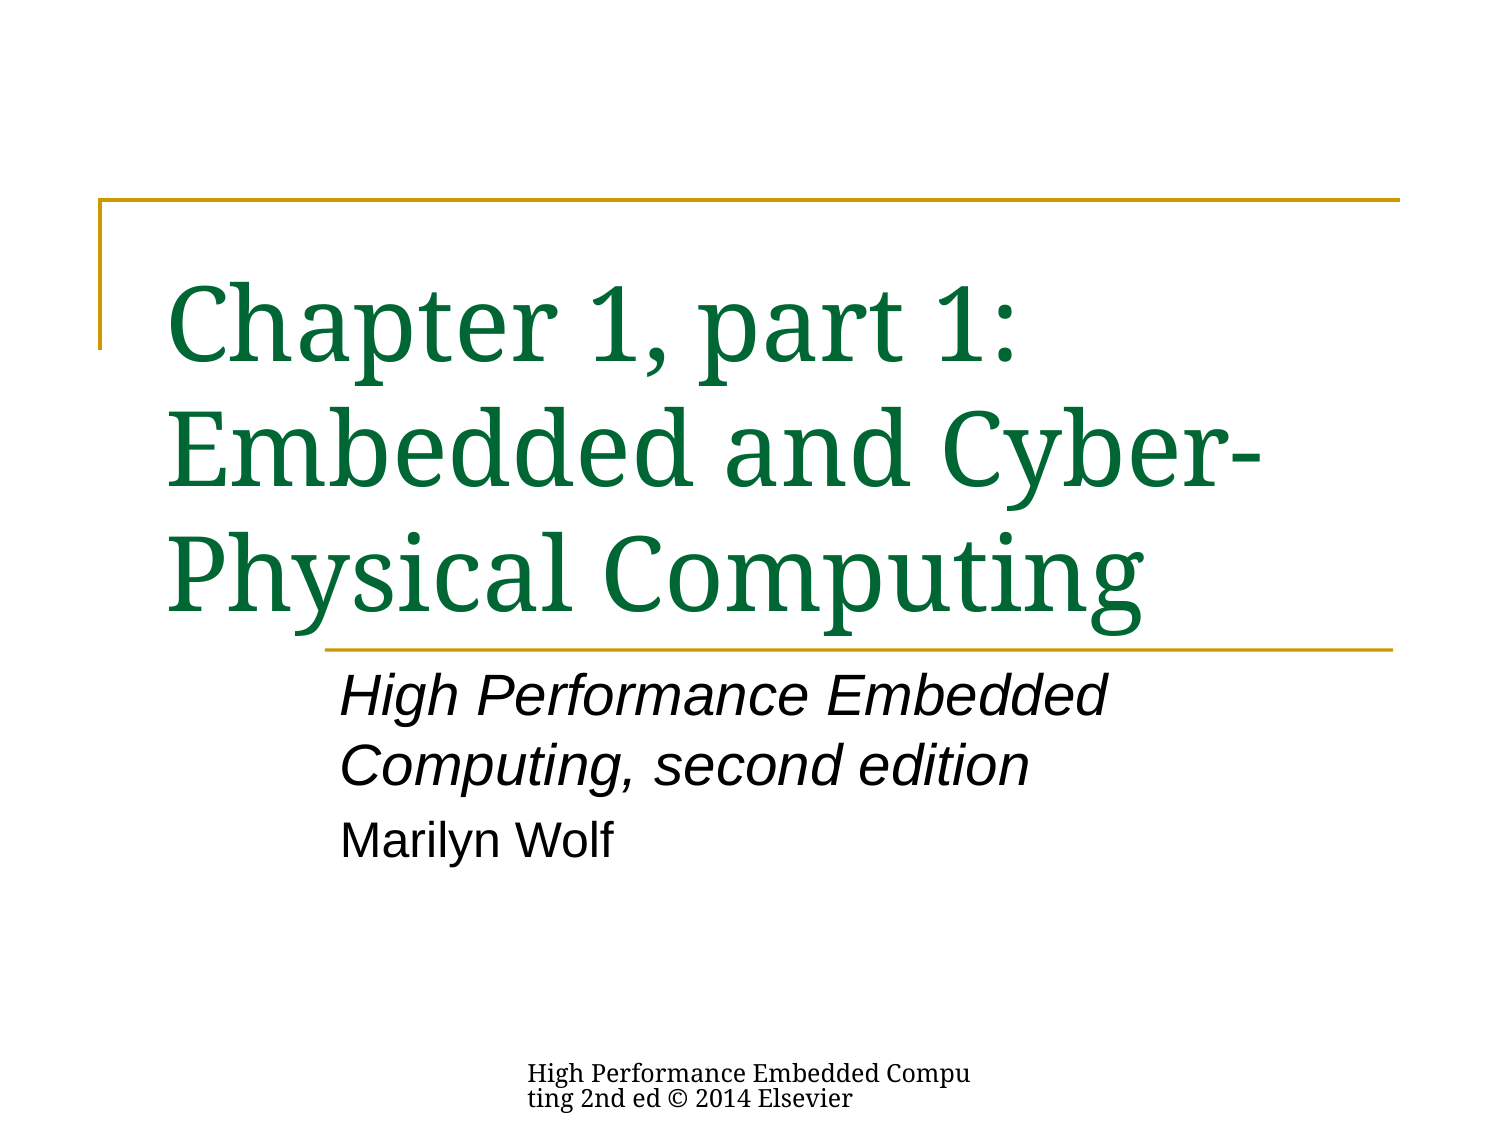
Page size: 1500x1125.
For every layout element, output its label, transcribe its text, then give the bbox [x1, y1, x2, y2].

title Chapter 1, part 1: Embedded and Cyber-Physical Computing [150, 249, 1401, 538]
footer High Performance Embedded Computing 2nd ed © 2014 Elsevier [512, 1024, 988, 1100]
subtitle High Performance Embedded Computing, second edition Marilyn Wolf [324, 650, 1400, 938]
